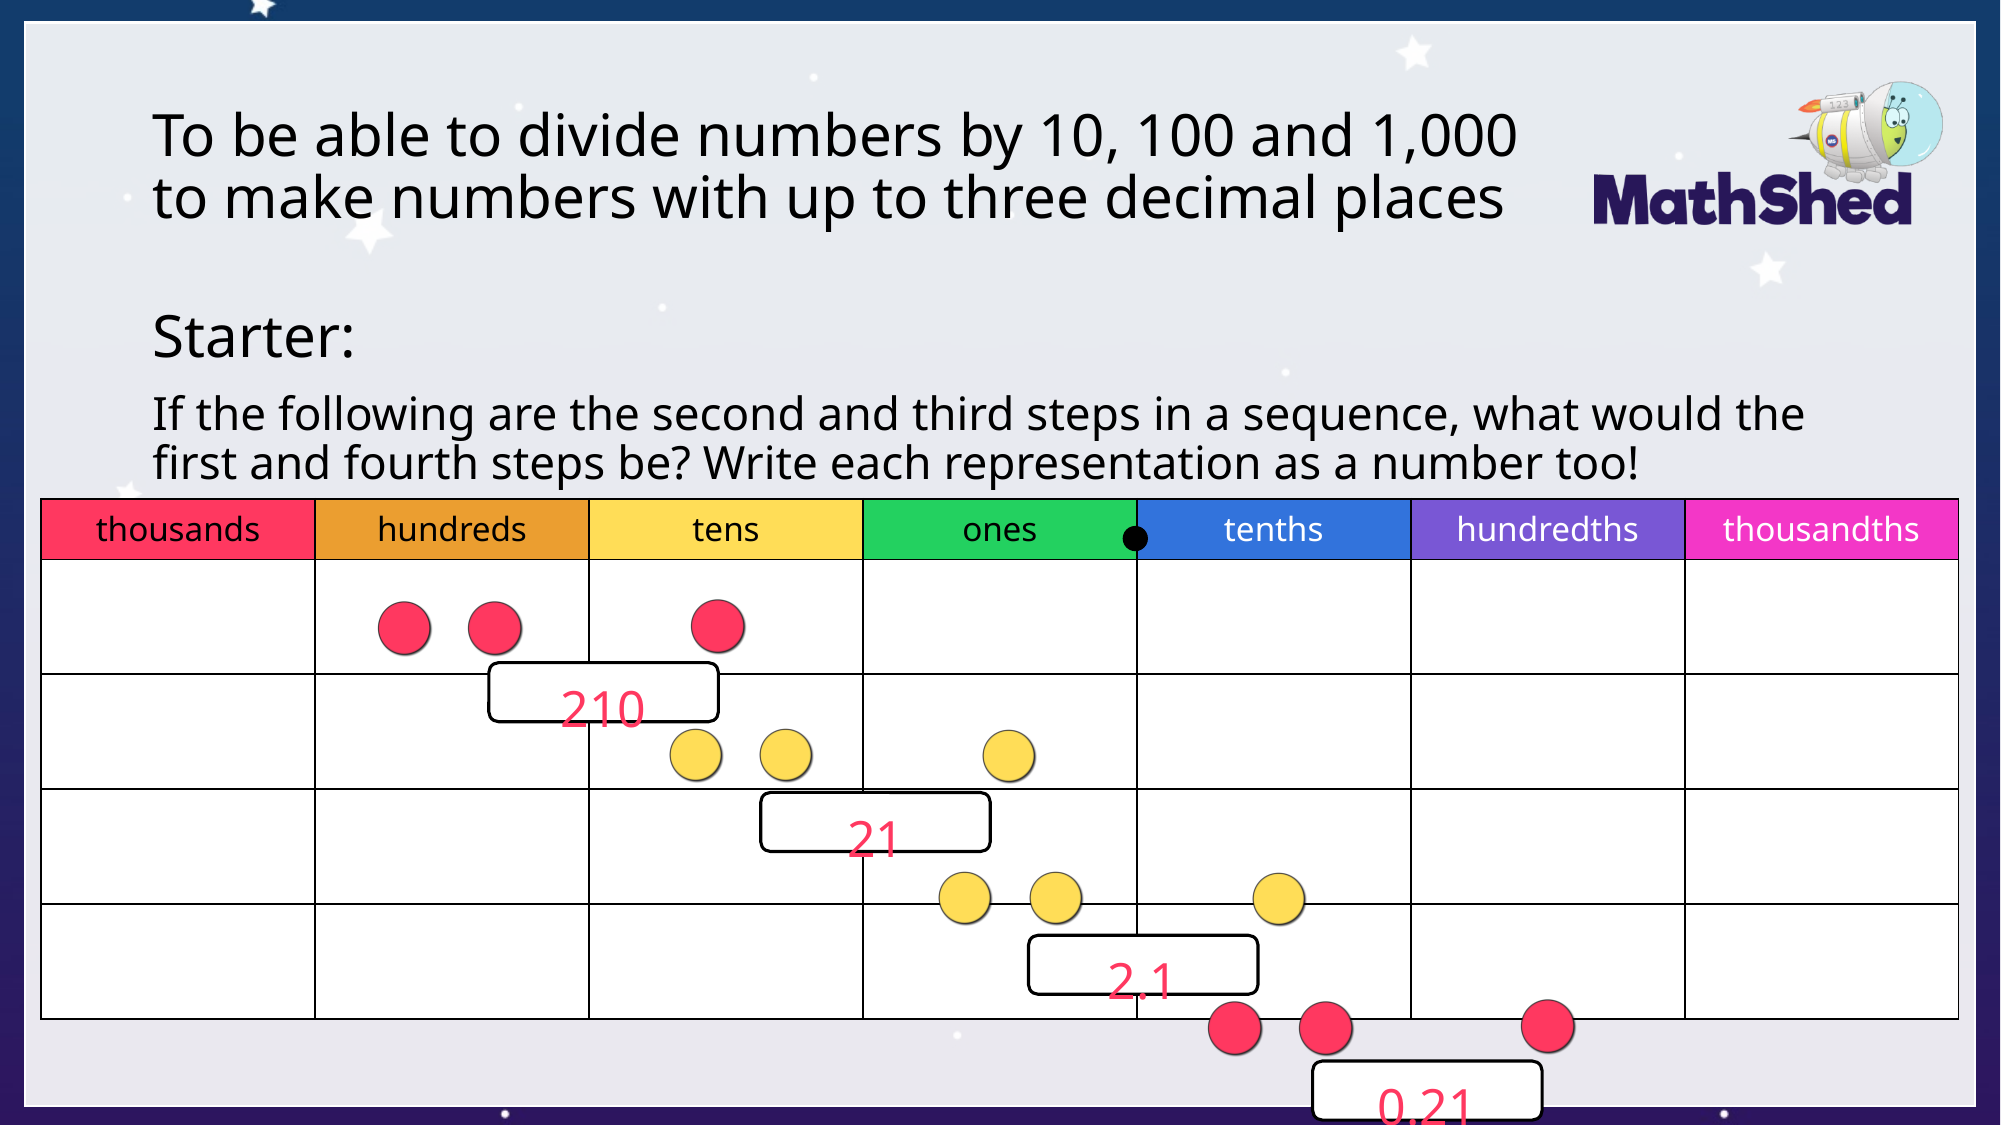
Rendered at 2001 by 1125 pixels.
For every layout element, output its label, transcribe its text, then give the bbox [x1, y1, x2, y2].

table_cell [1412, 790, 1684, 903]
picture [0, 0, 2001, 1125]
table_cell [1138, 905, 1410, 1018]
table_cell [590, 675, 862, 788]
table_cell [1138, 560, 1410, 673]
table_cell [1412, 905, 1684, 1018]
table_cell [316, 790, 588, 903]
table_cell [316, 560, 588, 673]
table_cell [1138, 790, 1410, 903]
text_box 0.21 [1311, 1059, 1544, 1122]
table_cell [42, 675, 314, 788]
text_box 210 [487, 661, 720, 723]
table_cell [1686, 560, 1958, 673]
table_header tens [590, 500, 862, 559]
table_cell [1412, 560, 1684, 673]
text_box 2.1 [1027, 934, 1260, 996]
text_box [1122, 525, 1148, 552]
table_cell [42, 560, 314, 673]
text_box [1496, 387, 1648, 498]
table_header hundreds [316, 500, 588, 559]
table_cell [590, 905, 862, 1018]
text_box 21 [759, 791, 992, 853]
table_cell [590, 790, 862, 903]
table_cell [1138, 675, 1410, 788]
table_cell [1686, 905, 1958, 1018]
list Starter: If the following are the second and third steps in a sequence, what would the first and fourth steps be? Write each representation as a number too! [137, 299, 1863, 498]
table_cell [864, 905, 1136, 1018]
table_cell [42, 905, 314, 1018]
table_cell [864, 790, 1136, 903]
table_header ones [864, 500, 1136, 559]
title To be able to divide numbers by 10, 100 and 1,000 to make numbers with up to three decimal places [137, 59, 1578, 278]
table_cell [1686, 675, 1958, 788]
table_cell [864, 560, 1136, 673]
table_header tenths [1138, 500, 1410, 559]
table_cell [316, 675, 588, 788]
table_cell [864, 675, 1136, 788]
table_header thousandths [1686, 500, 1958, 559]
table_cell [1686, 790, 1958, 903]
table_header thousands [42, 500, 314, 559]
table_cell [316, 905, 588, 1018]
table_cell [42, 790, 314, 903]
table_cell [1412, 675, 1684, 788]
table_cell [590, 560, 862, 673]
table_header hundredths [1412, 500, 1684, 559]
